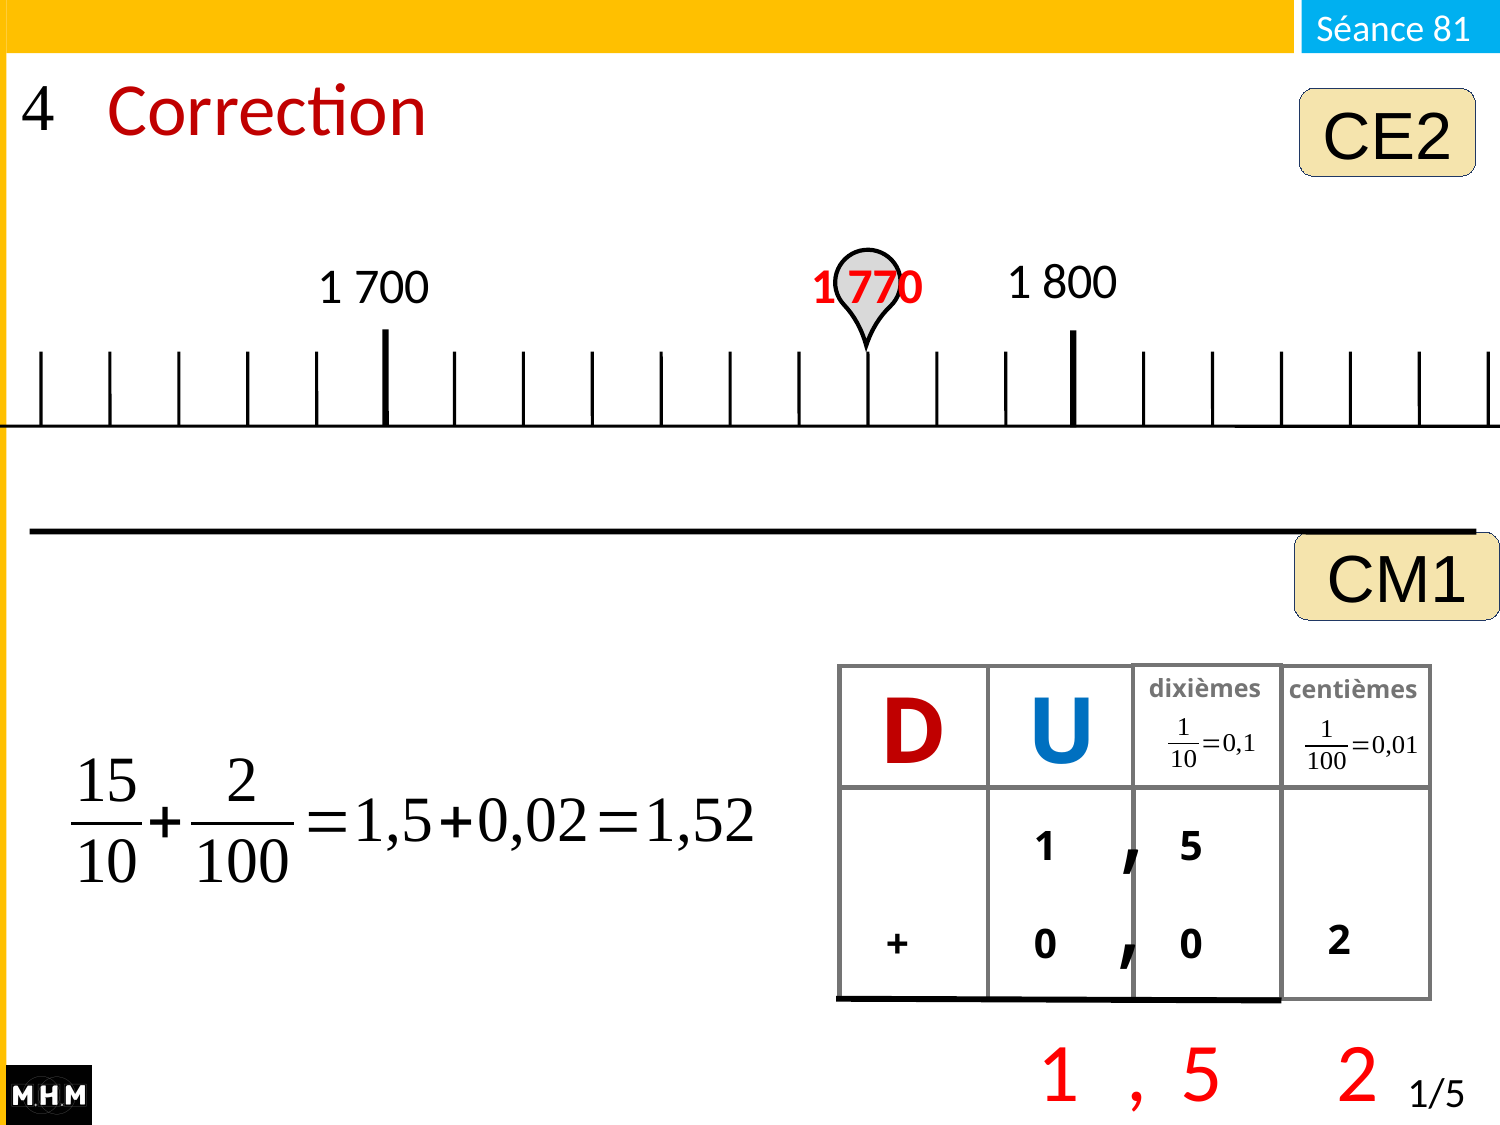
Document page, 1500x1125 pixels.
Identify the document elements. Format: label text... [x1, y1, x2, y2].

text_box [0, 329, 1500, 428]
text_box [853, 321, 881, 326]
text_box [839, 665, 1431, 1000]
title Correction [92, 29, 1387, 192]
text_box 1 800 [991, 241, 1144, 317]
text_box 1 770 [796, 246, 979, 321]
text_box 5 [1165, 1010, 1236, 1125]
text_box CE2 [1299, 88, 1476, 177]
text_box CM1 [1294, 532, 1500, 621]
text_box , [1094, 1010, 1164, 1125]
picture [6, 1065, 92, 1125]
text_box 1 [1022, 1010, 1094, 1125]
text_box 1 700 [303, 246, 468, 321]
text_box 2 [1321, 1010, 1392, 1125]
list 1/5 [1392, 1064, 1500, 1125]
